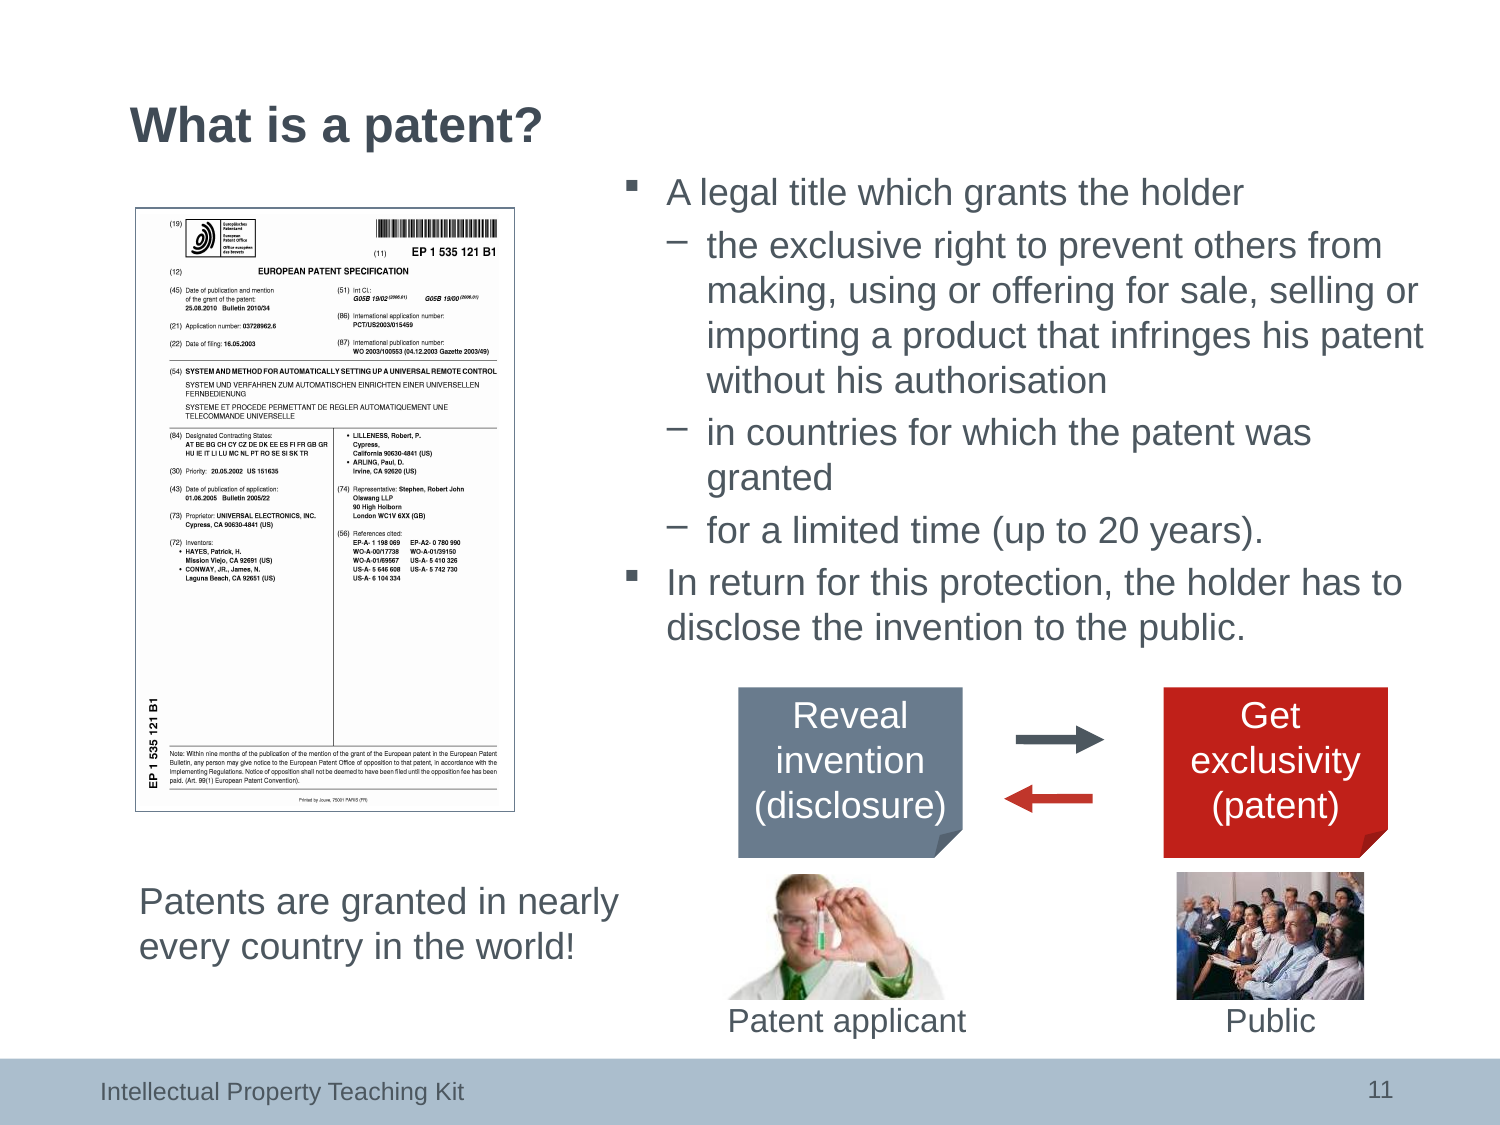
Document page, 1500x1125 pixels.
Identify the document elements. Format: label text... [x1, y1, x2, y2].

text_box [712, 687, 1388, 1048]
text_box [135, 207, 515, 813]
footer Intellectual Property Teaching Kit [100, 1074, 988, 1125]
title What is a patent? [114, 70, 1377, 176]
text_box Patents are granted in nearly every country in the world! [123, 869, 644, 988]
list A legal title which grants the holder the exclusive right to prevent others from making, using or offering for sale, selling or importing a product that infringes his patent without his authorisation in countries for which the patent was granted for a limited time (up to 20 years). In return for this protection, the holder has to disclose the invention to the public. [608, 160, 1460, 669]
text_box 11 [1269, 1070, 1394, 1106]
